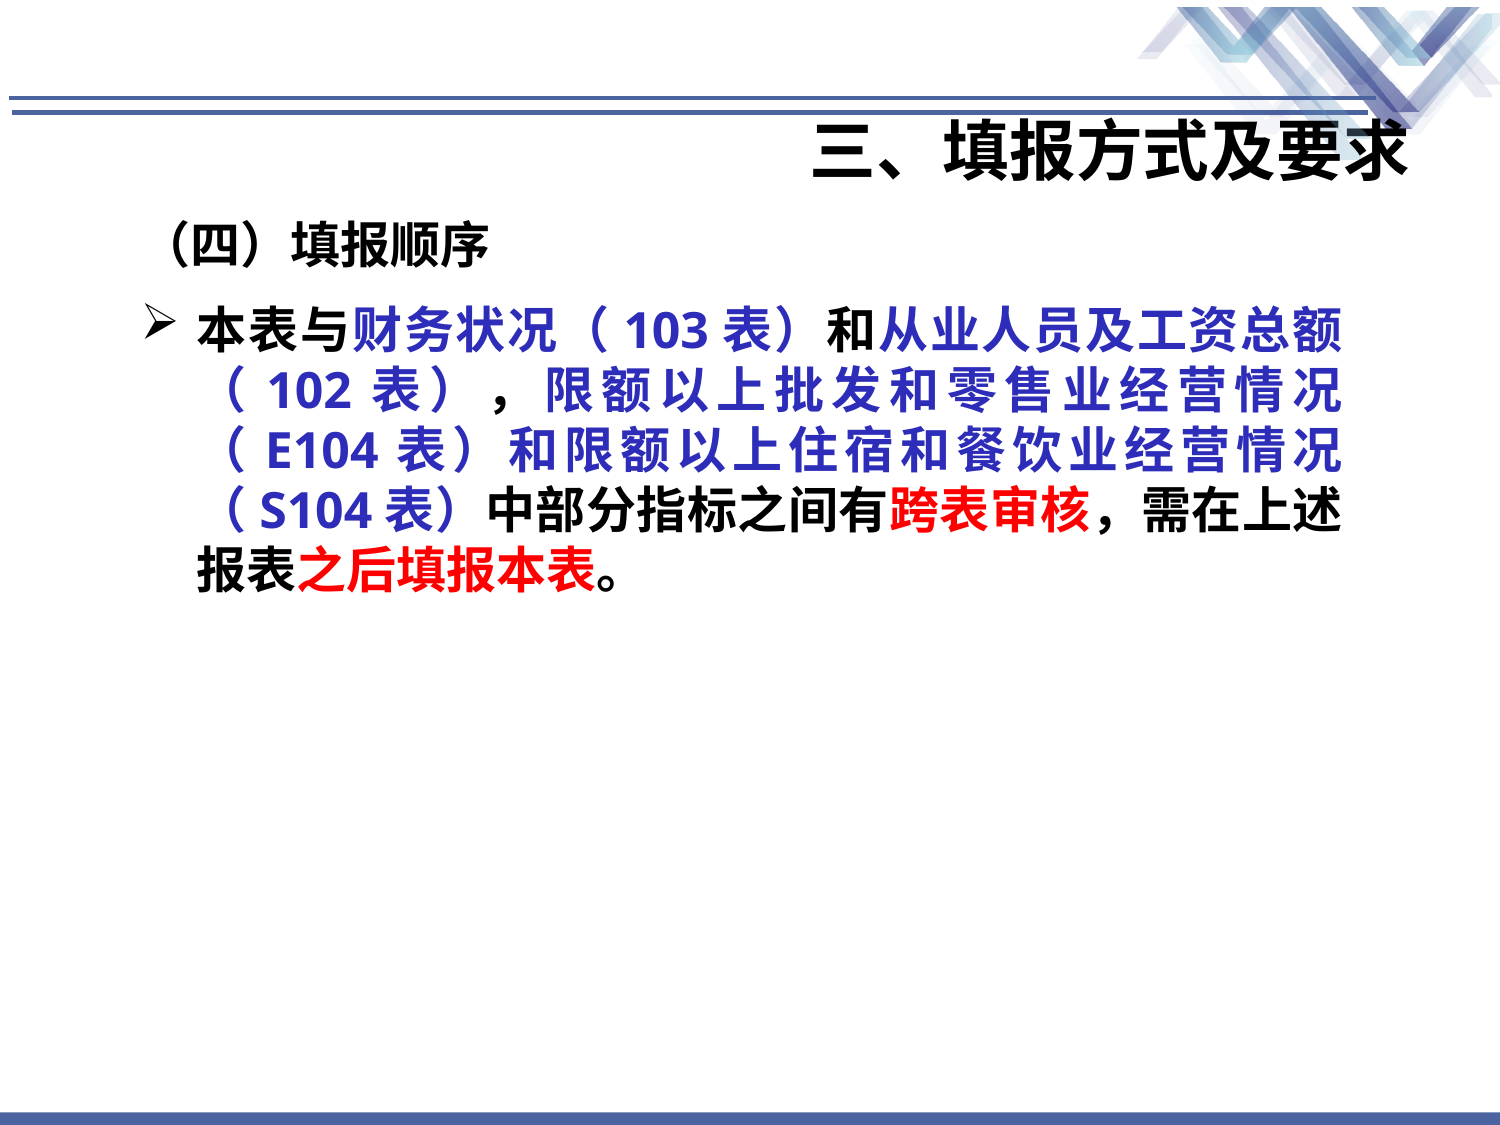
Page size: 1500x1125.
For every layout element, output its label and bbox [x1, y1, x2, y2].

text_box [0, 7, 1500, 1125]
